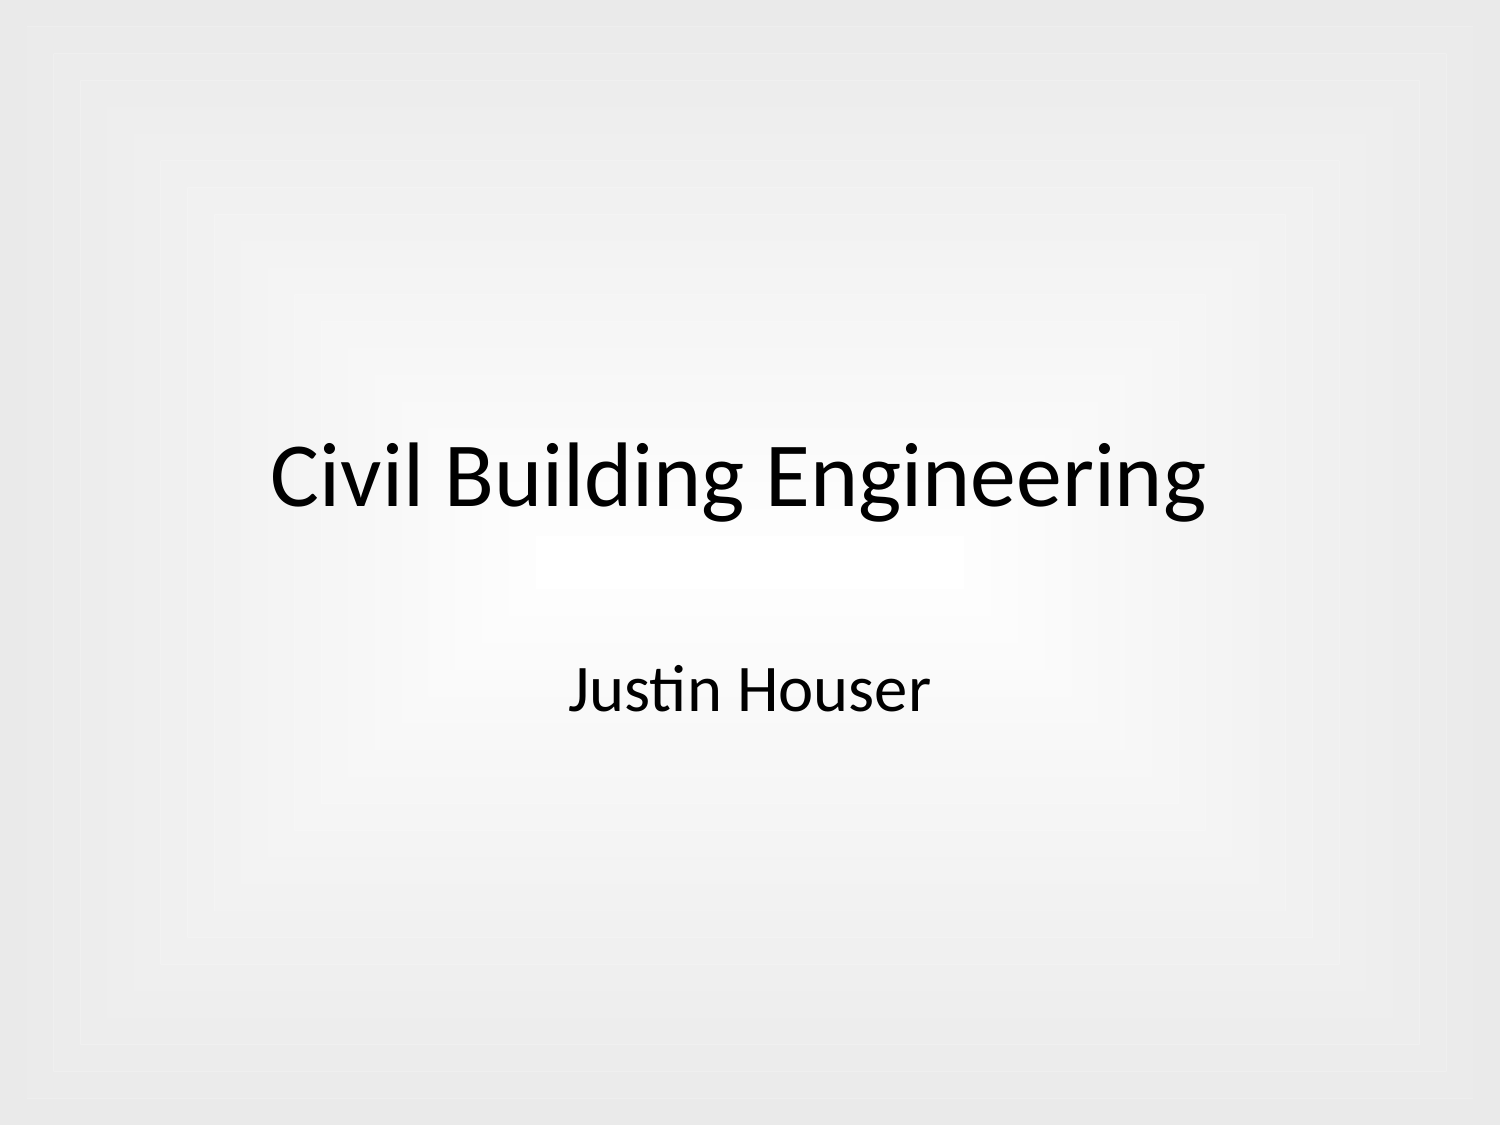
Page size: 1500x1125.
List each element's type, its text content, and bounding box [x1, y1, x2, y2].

subtitle Justin Houser [225, 637, 1275, 925]
title Civil Building Engineering [112, 349, 1388, 591]
